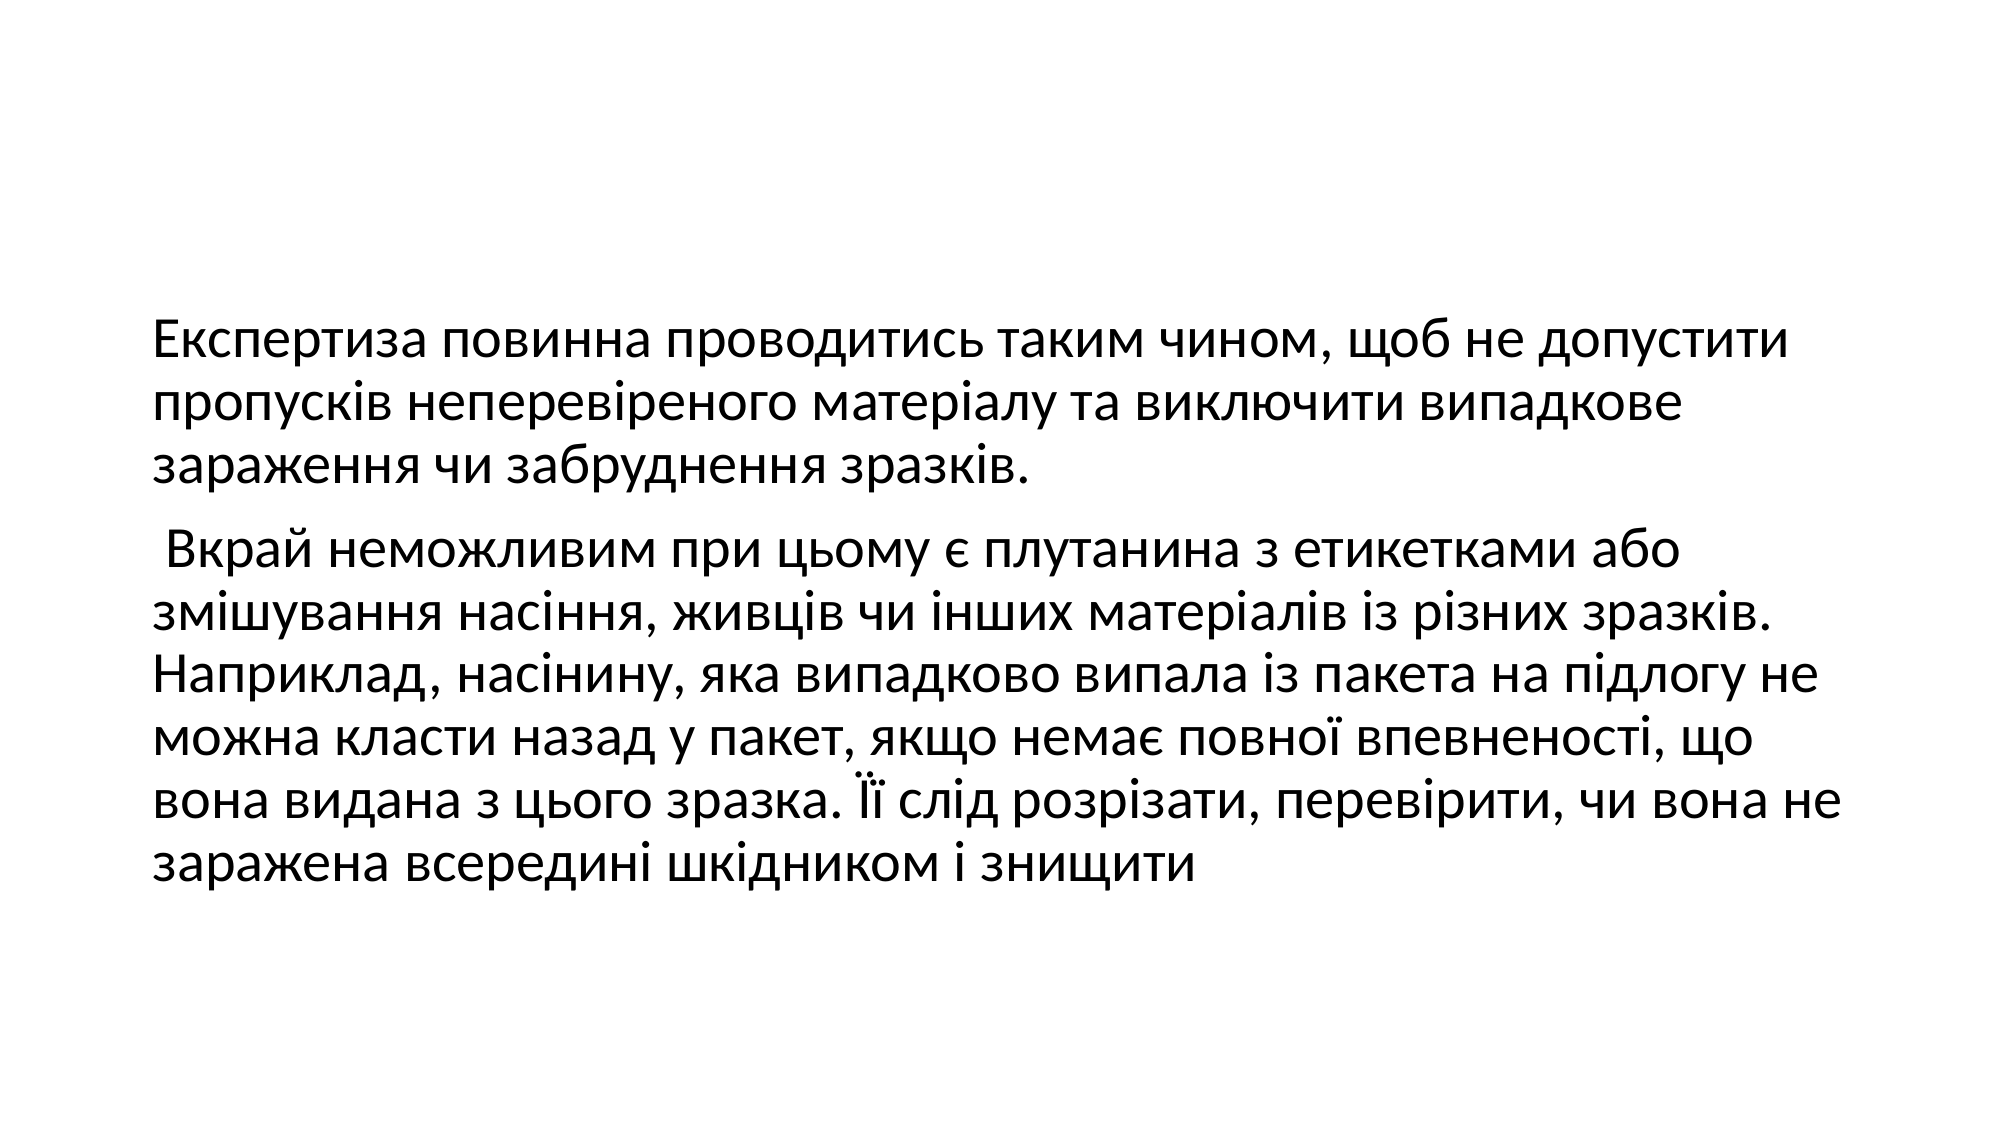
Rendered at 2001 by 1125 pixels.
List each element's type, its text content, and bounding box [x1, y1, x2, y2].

list Експертиза повинна проводитись таким чином, щоб не допустити пропусків неперевіреного матеріалу та виключити випадкове зараження чи забруднення зразків. Вкрай неможливим при цьому є плутанина з етикетками або змішування насіння, живців чи інших матеріалів із різних зразків. Наприклад, насінину, яка випадково випала із пакета на підлогу не можна класти назад у пакет, якщо немає повної впевненості, що вона видана з цього зразка. Її слід розрізати, перевірити, чи вона не заражена всередині шкідником і знищити [137, 299, 1863, 1014]
